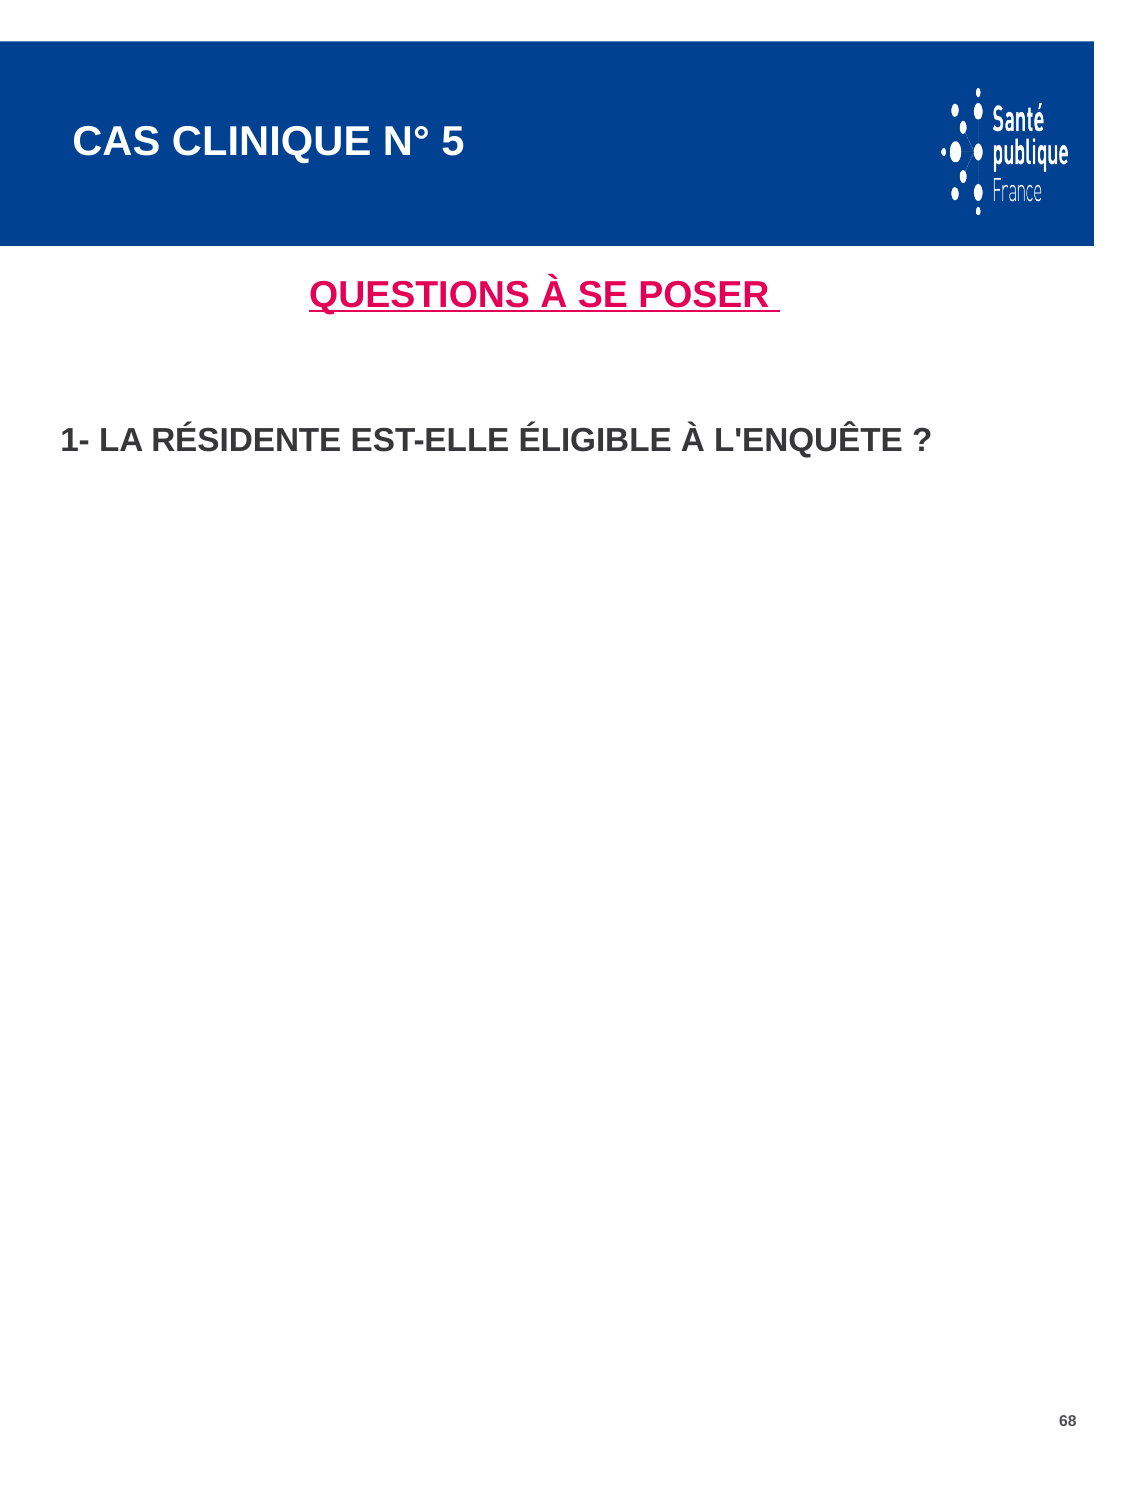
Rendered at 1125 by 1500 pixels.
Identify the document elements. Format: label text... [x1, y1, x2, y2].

picture [941, 88, 1068, 215]
title Cas clinique n° 5 [66, 41, 908, 246]
text_box Questions à se poser 1- La résidente est-elle éligible à l'Enquête ? [54, 265, 1035, 1483]
